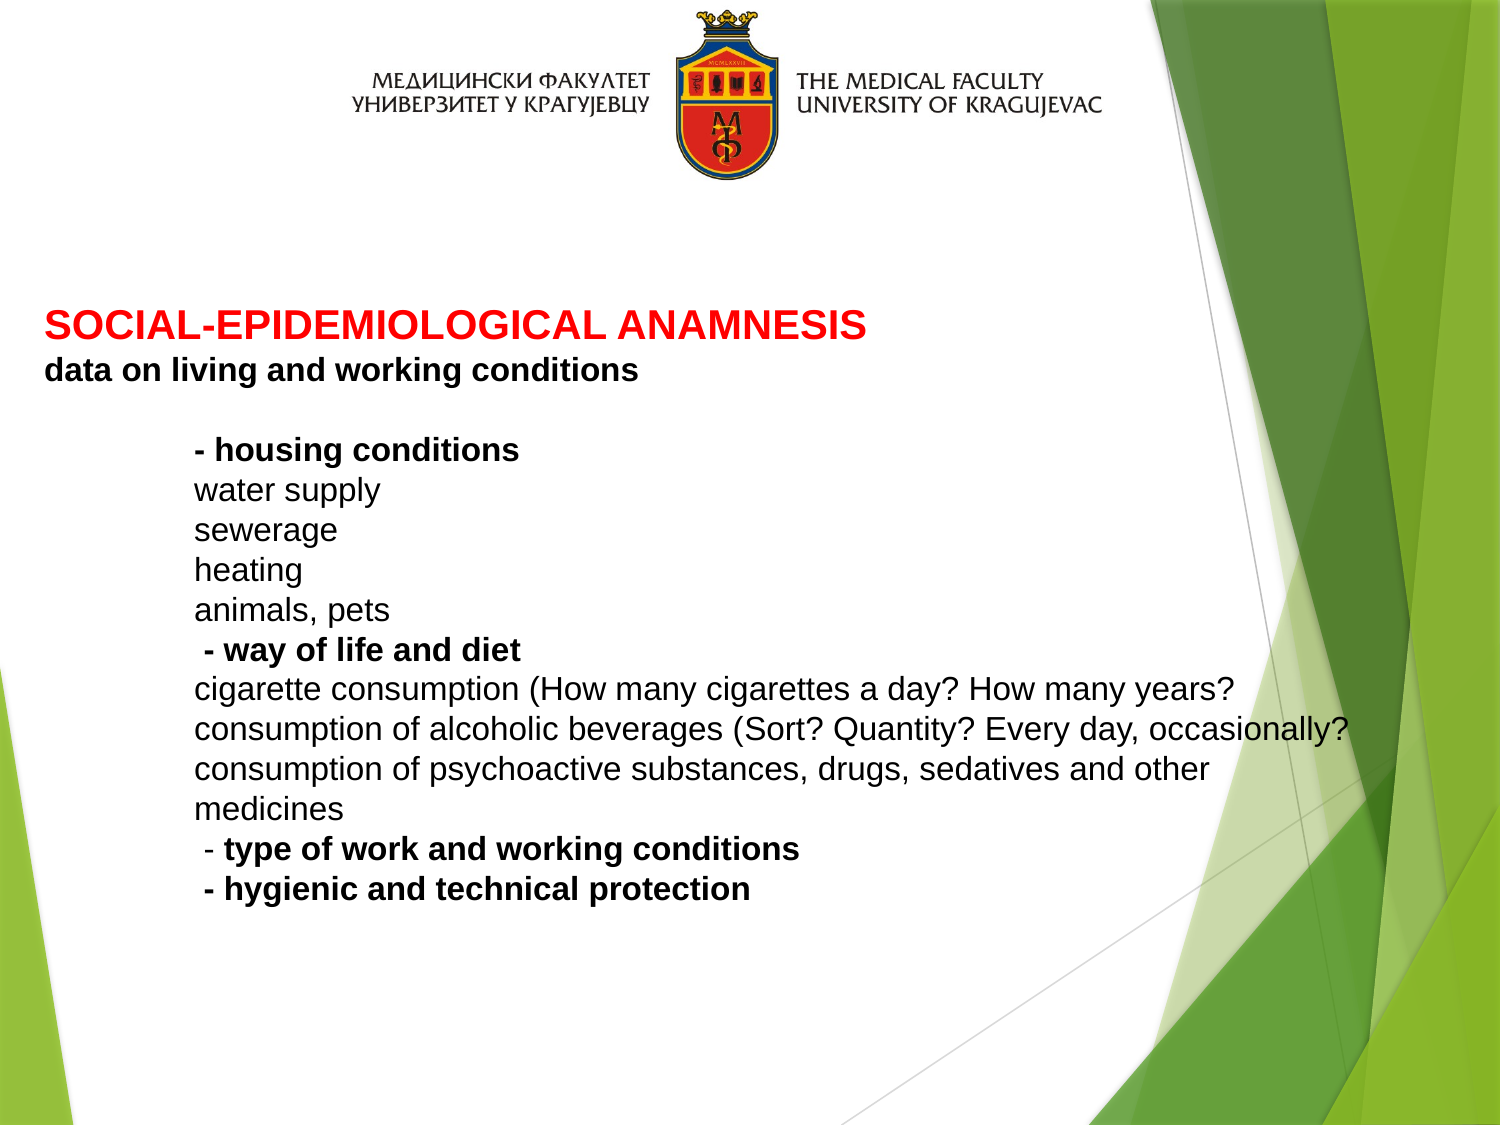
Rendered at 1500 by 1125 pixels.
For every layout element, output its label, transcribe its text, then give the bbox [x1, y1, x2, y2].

picture [328, 0, 1125, 191]
text_box SOCIAL-EPIDEMIOLOGICAL ANAMNESIS data on living and working conditions - housing conditions water supply sewerage heating animals, pets - way of life and diet cigarette consumption (How many cigarettes a day? How many years? consumption of alcoholic beverages (Sort? Quantity? Every day, occasionally? consumption of psychoactive substances, drugs, sedatives and other medicines - type of work and working conditions - hygienic and technical protection [29, 290, 1377, 915]
